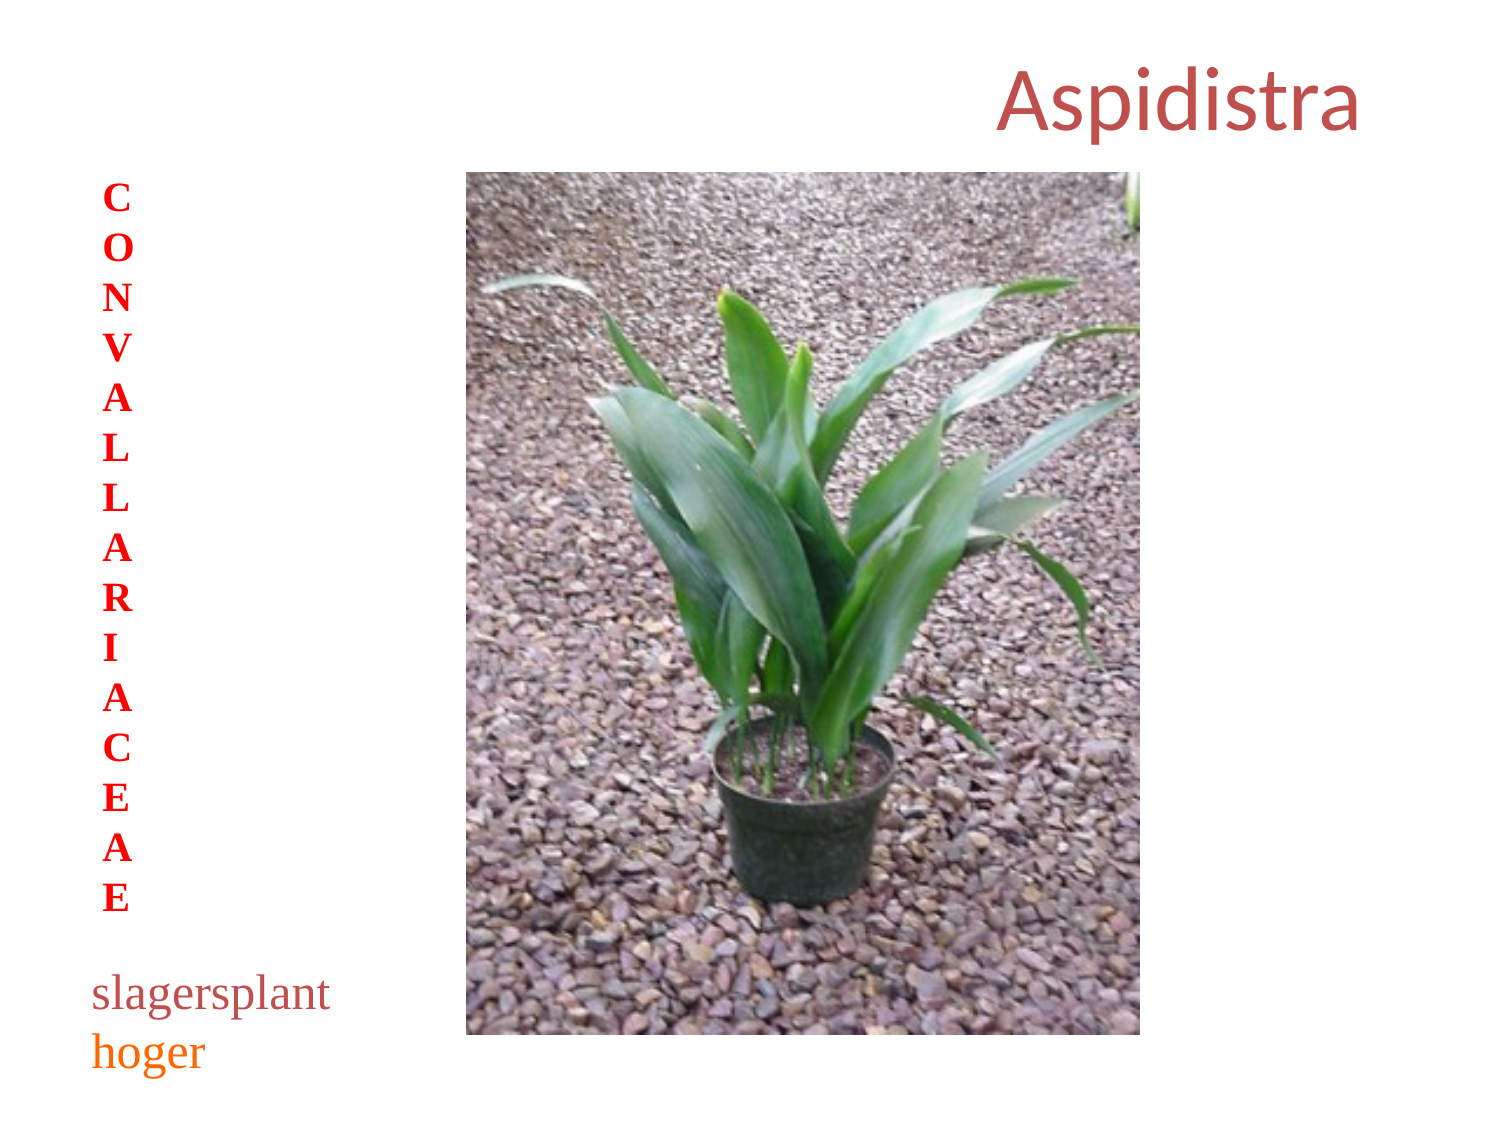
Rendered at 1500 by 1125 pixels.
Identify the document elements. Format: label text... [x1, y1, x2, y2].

text_box CONVALLARIACEAE [87, 162, 150, 928]
text_box hoger [76, 1027, 790, 1087]
text_box slagersplant [76, 952, 461, 1027]
picture [466, 172, 1141, 1036]
title Aspidistra [123, 0, 1399, 188]
